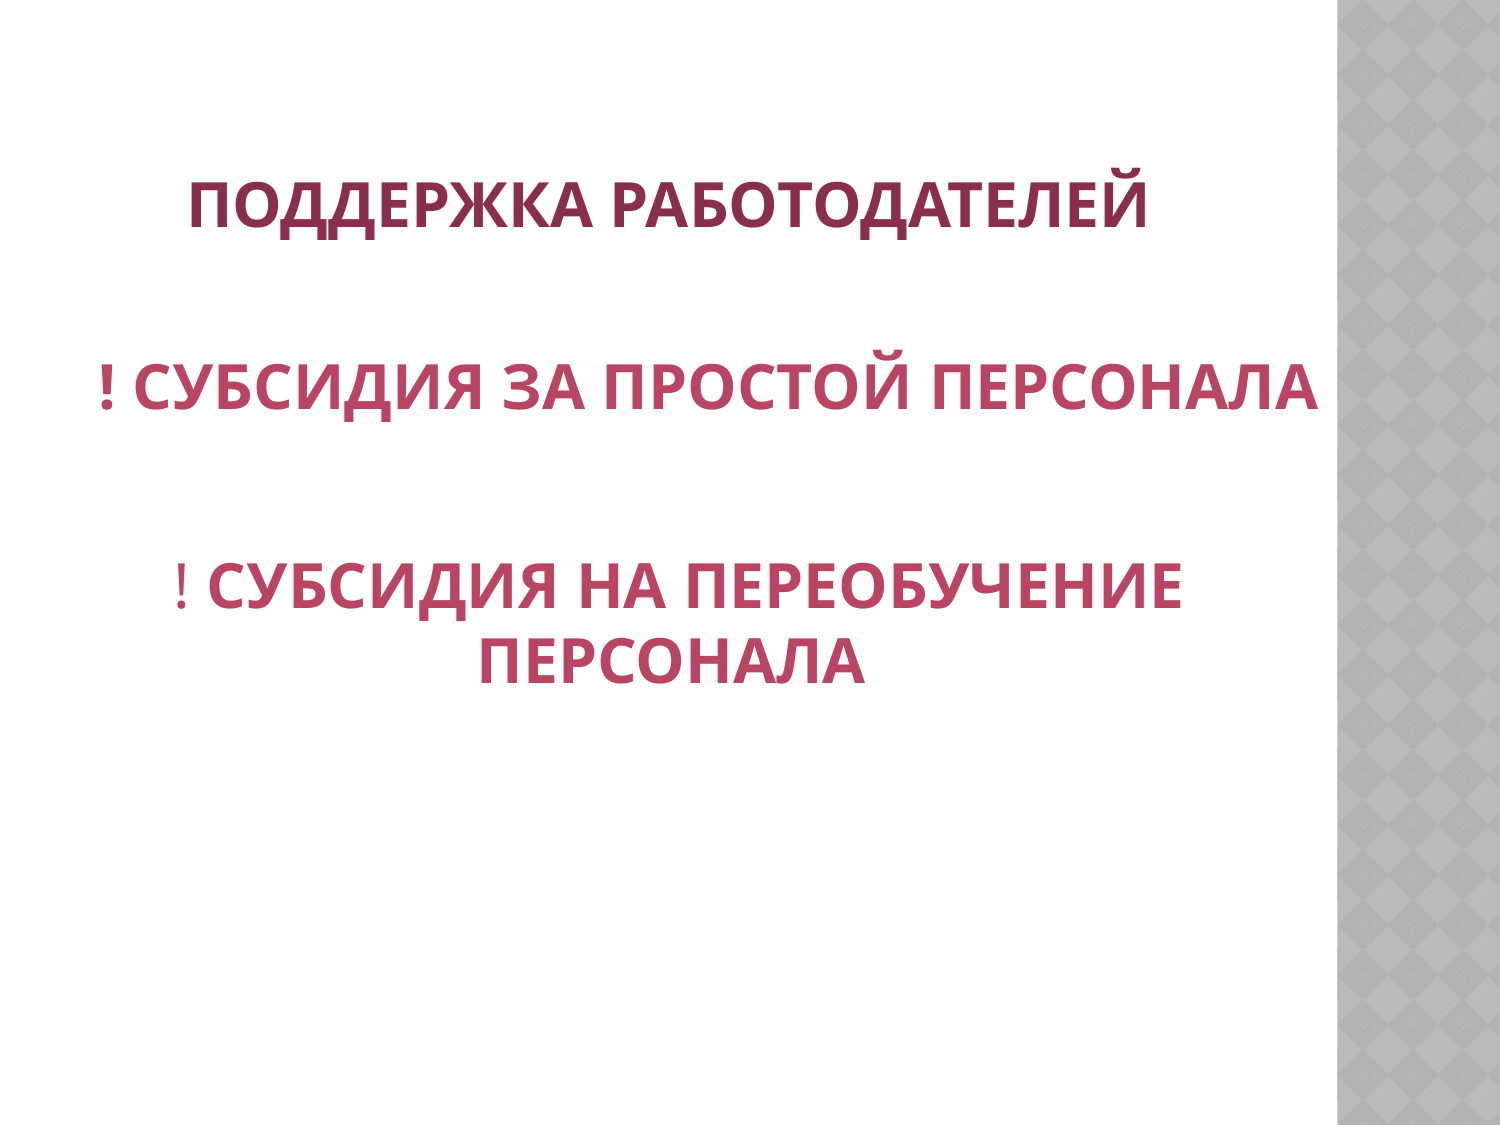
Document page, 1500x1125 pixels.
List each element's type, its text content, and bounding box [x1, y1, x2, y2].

text_box ! Субсидия за простой персонала [46, 339, 1372, 430]
title ПОДДЕРЖКА РАБОТОДАТЕЛЕЙ [75, 52, 1263, 240]
text_box ! Субсидия на переобучение персонала [70, 538, 1289, 704]
